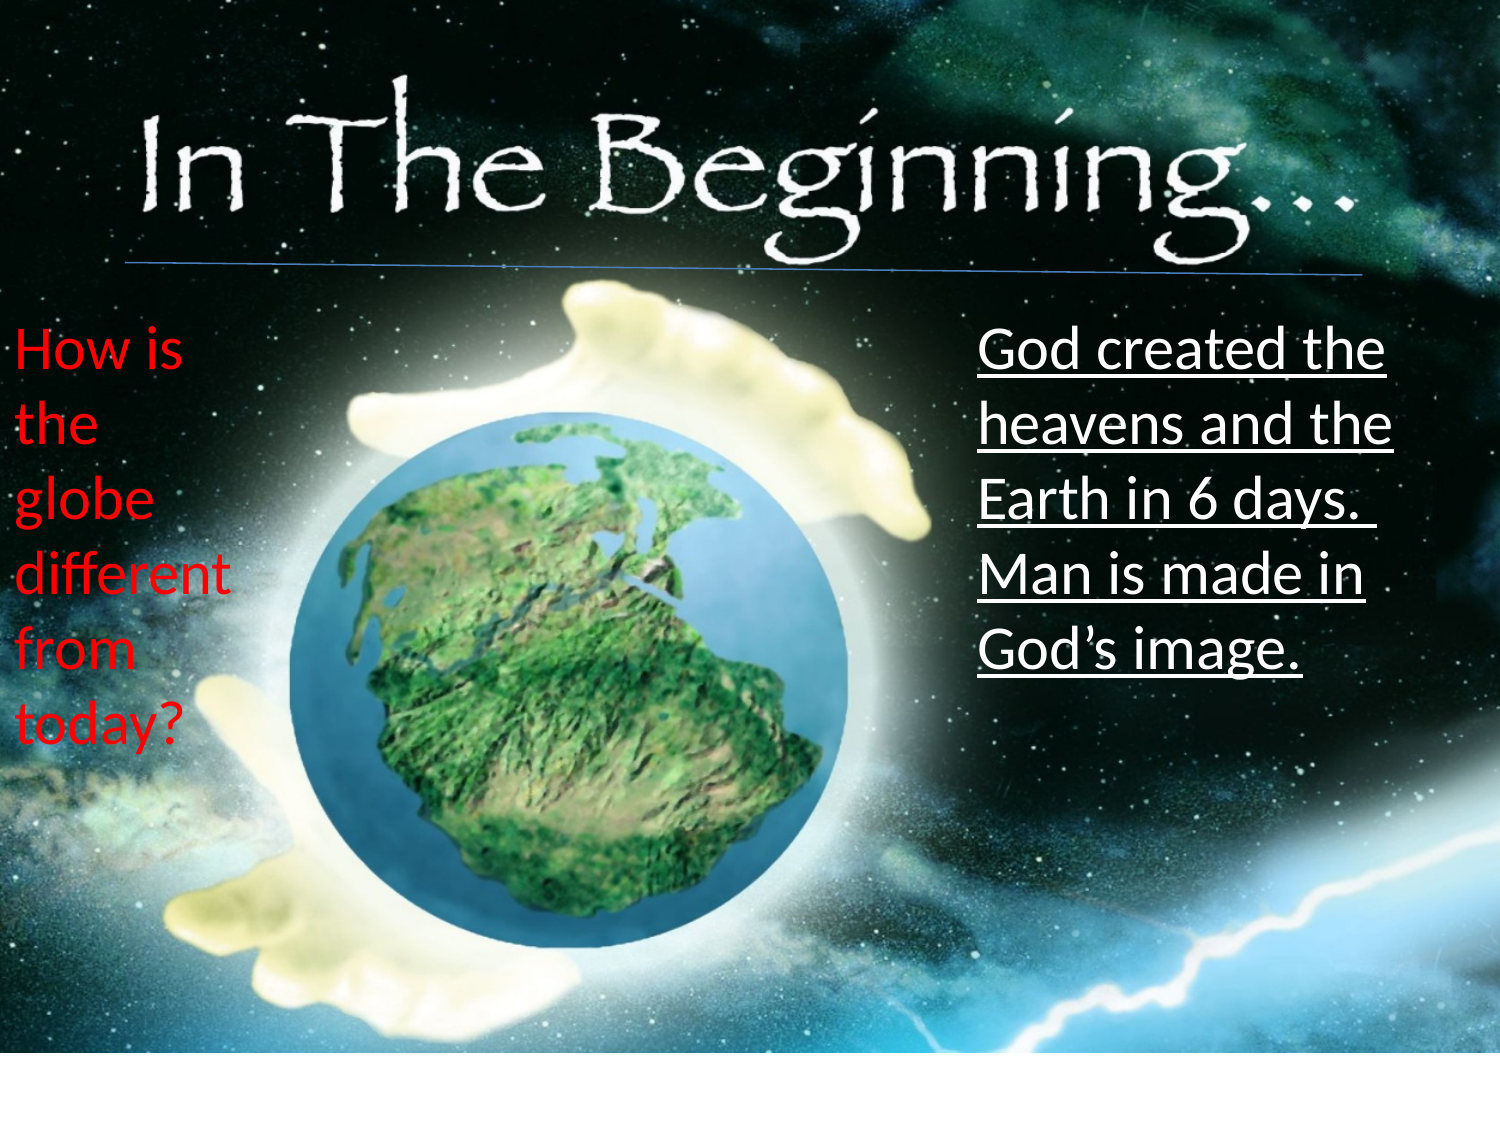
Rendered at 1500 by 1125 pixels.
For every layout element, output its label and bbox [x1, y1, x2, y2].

text_box [124, 262, 1363, 276]
picture [0, 0, 1500, 1053]
